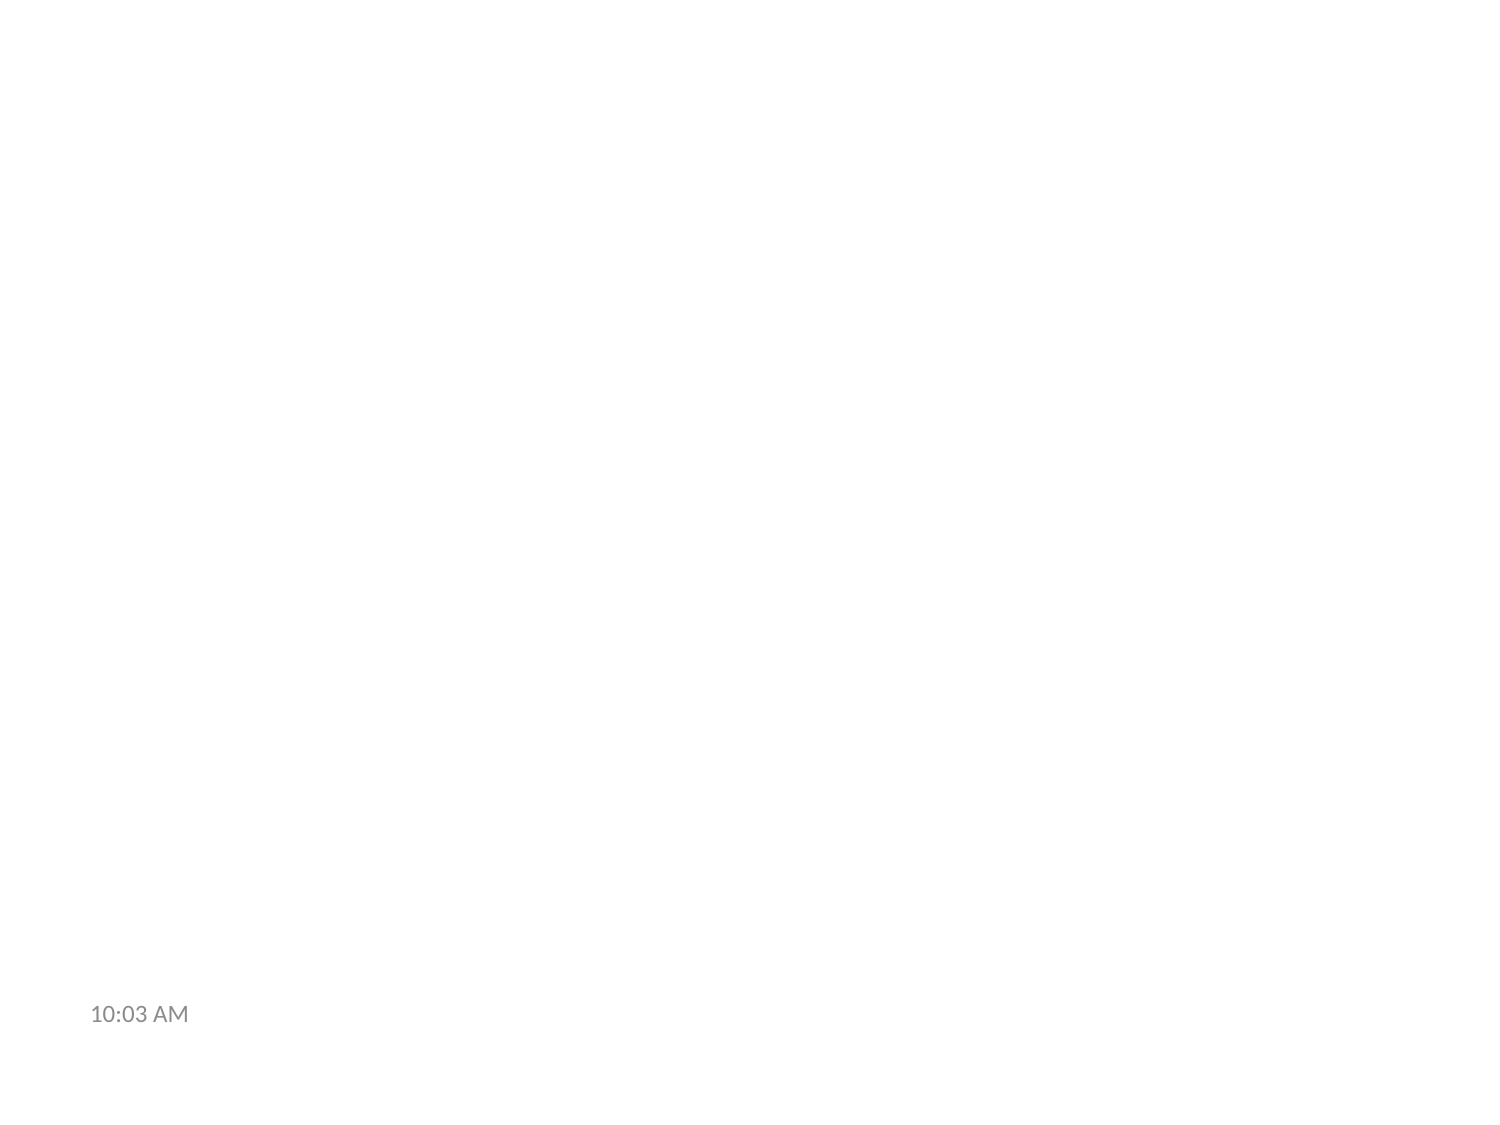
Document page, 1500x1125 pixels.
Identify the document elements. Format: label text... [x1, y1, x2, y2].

text_box 3:35 PM [75, 982, 425, 1043]
